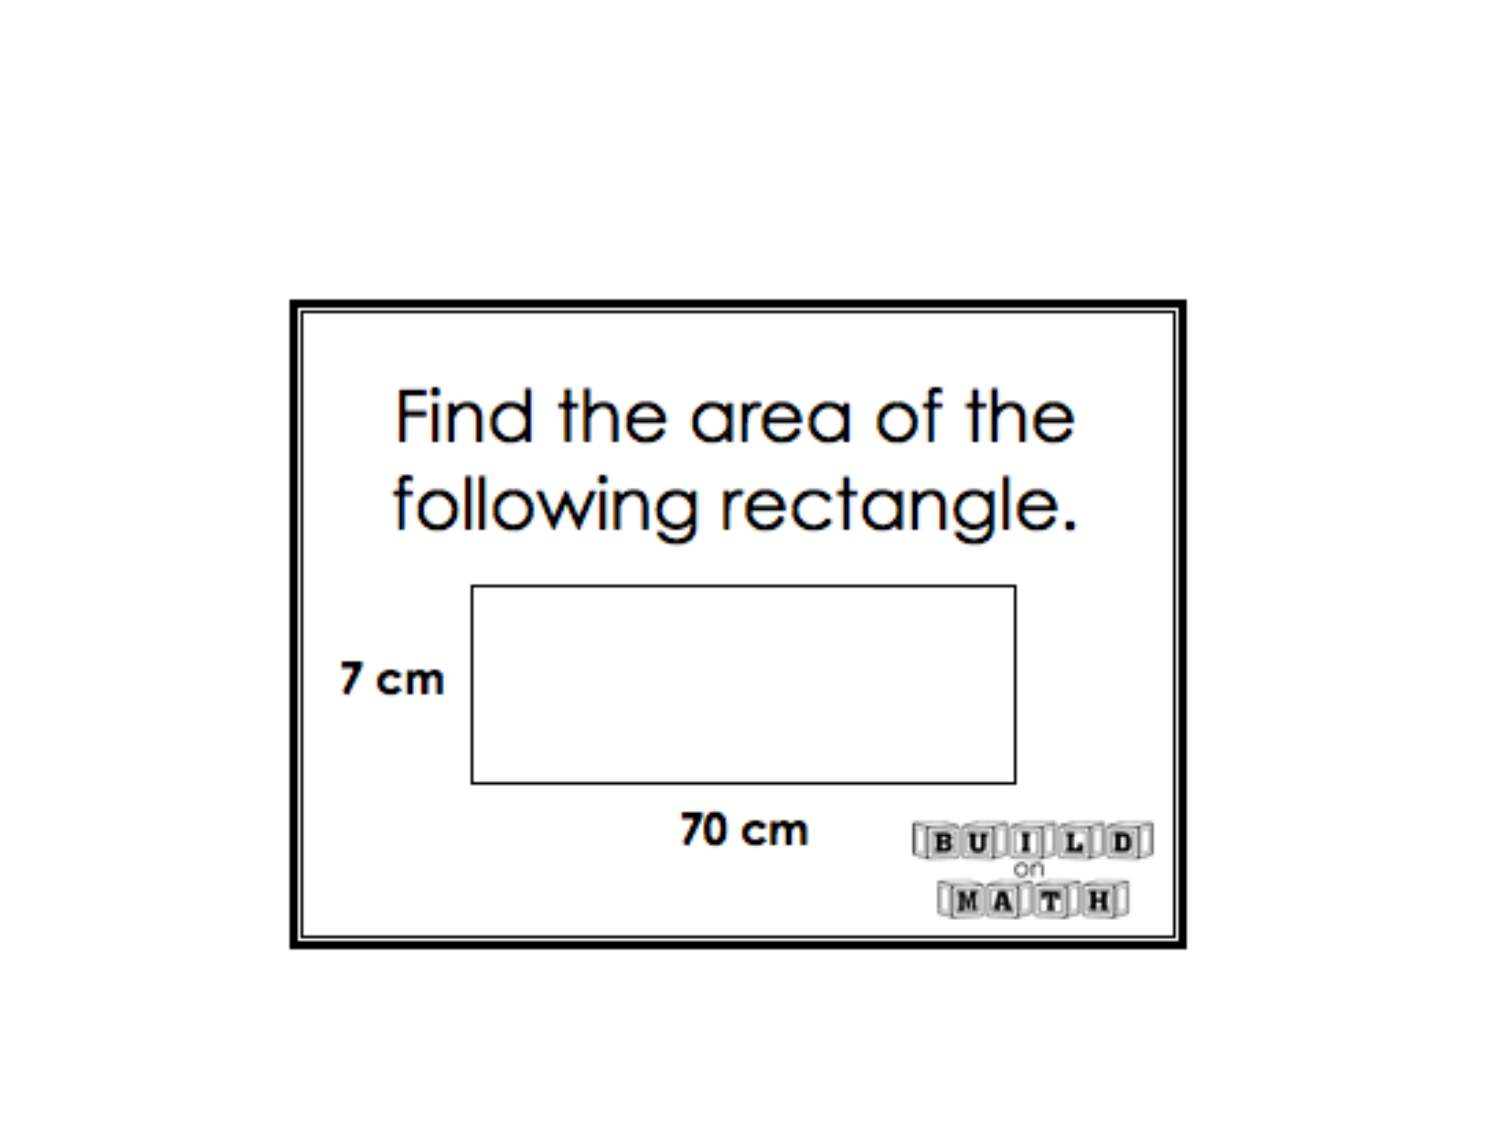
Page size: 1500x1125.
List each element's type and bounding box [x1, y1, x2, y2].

list [74, 262, 1426, 1006]
